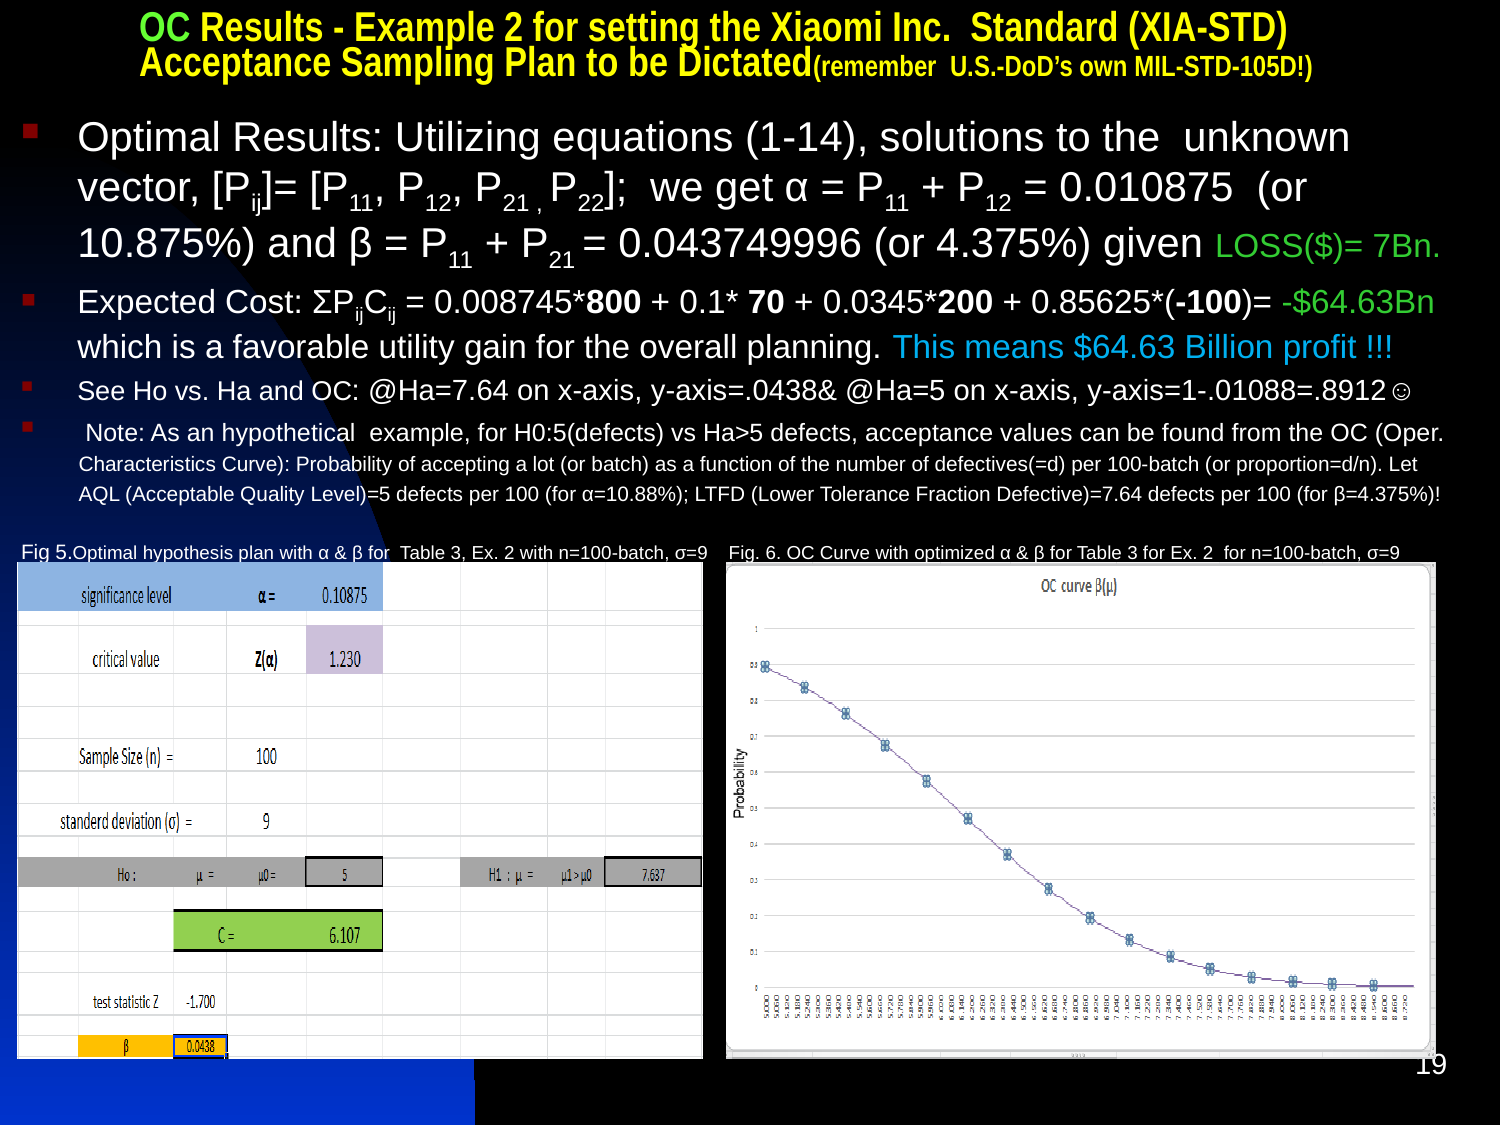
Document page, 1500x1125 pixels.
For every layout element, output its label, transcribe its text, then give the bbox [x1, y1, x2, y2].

picture [726, 562, 1436, 1059]
picture [17, 562, 703, 1059]
title OC Results - Example 2 for setting the Xiaomi Inc. Standard (XIA-STD) Acceptance Sampling Plan to be Dictated(remember U.S.-DoD’s own MIL-STD-105D!) [123, 7, 1329, 90]
list Optimal Results: Utilizing equations (1-14), solutions to the unknown vector, [Pij]= [P11, P12, P21 , P22]; we get α = P11 + P12 = 0.010875 (or 10.875%) and β = P11 + P21 = 0.043749996 (or 4.375%) given LOSS($)= 7Bn. Expected Cost: ΣPijCij = 0.008745*800 + 0.1* 70 + 0.0345*200 + 0.85625*(-100)= -$64.63Bn which is a favorable utility gain for the overall planning. This means $64.63 Billion profit !!! See Ho vs. Ha and OC: @Ha=7.64 on x-axis, y-axis=.0438& @Ha=5 on x-axis, y-axis=1-.01088=.8912☺ Note: As an hypothetical example, for H0:5(defects) vs Ha>5 defects, acceptance values can be found from the OC (Oper. Characteristics Curve): Probability of accepting a lot (or batch) as a function of the number of defectives(=d) per 100-batch (or proportion=d/n). Let AQL (Acceptable Quality Level)=5 defects per 100 (for α=10.88%); LTFD (Lower Tolerance Fraction Defective)=7.64 defects per 100 (for β=4.375%)! Fig 5.Optimal hypothesis plan with α & β for Table 3, Ex. 2 with n=100-batch, σ=9 Fig. 6. OC Curve with optimized α & β for Table 3 for Ex. 2 for n=100-batch, σ=9 [5, 101, 1466, 1059]
slide_number 19 [1149, 1059, 1463, 1100]
